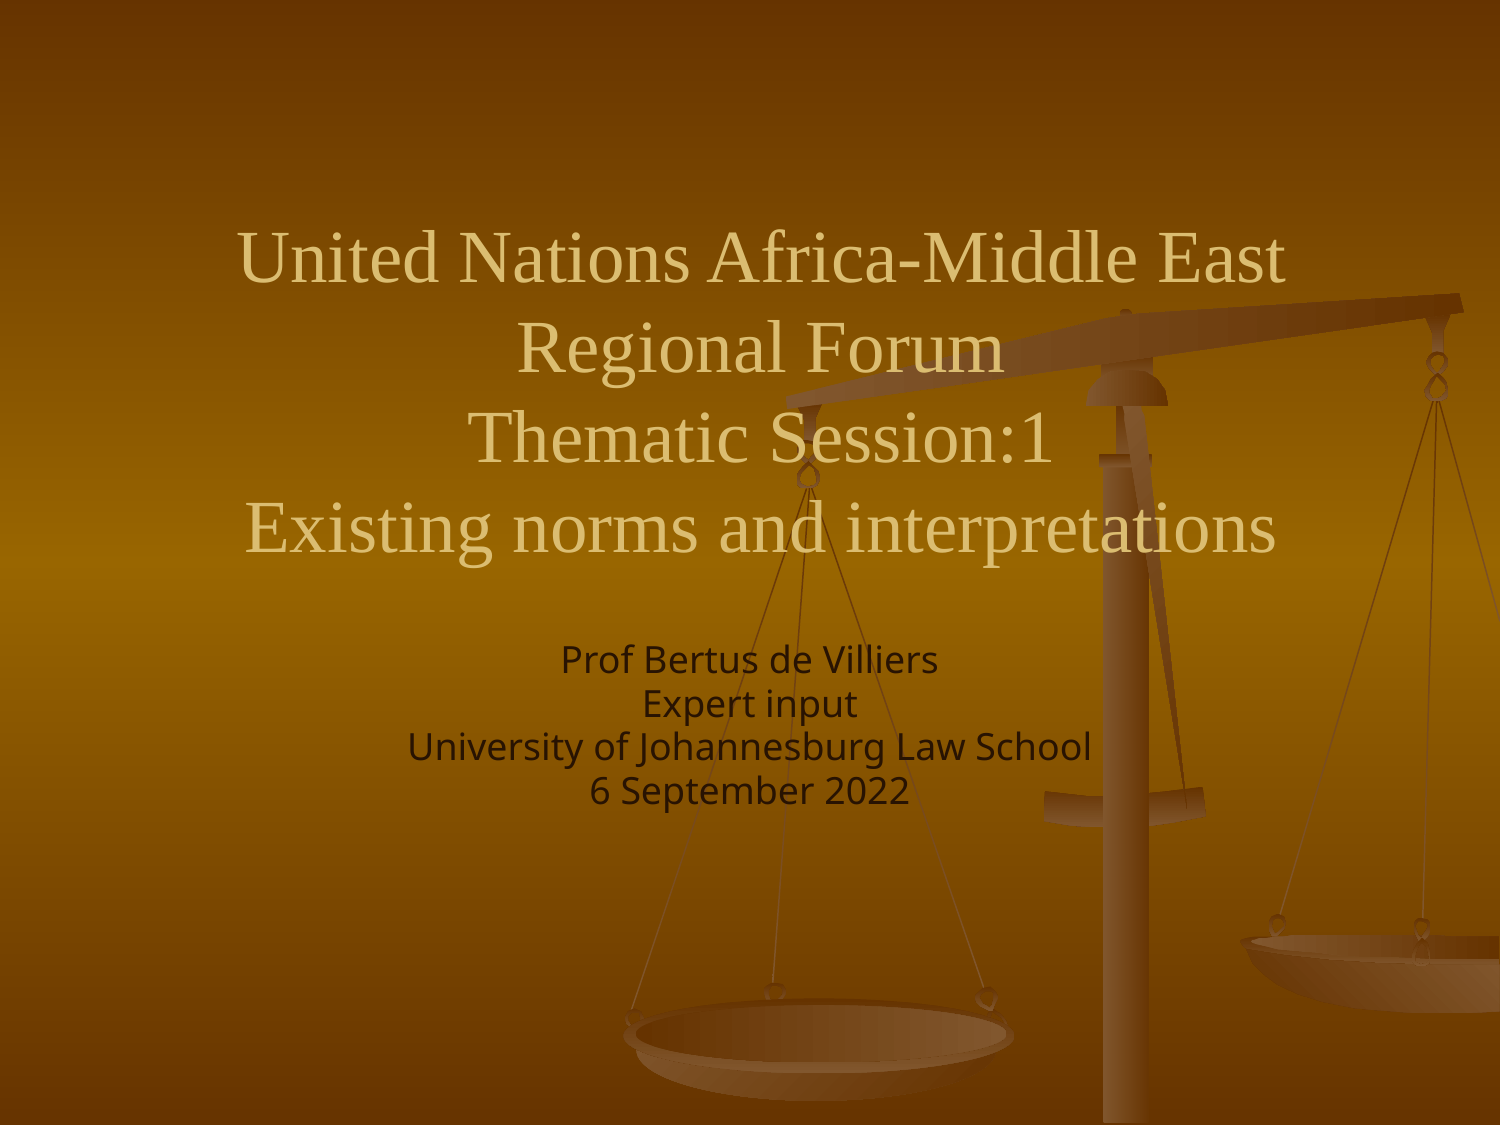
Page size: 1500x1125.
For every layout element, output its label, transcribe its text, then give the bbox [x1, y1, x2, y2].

title United Nations Africa-Middle East Regional Forum Thematic Session:1 Existing norms and interpretations [135, 172, 1388, 575]
subtitle Prof Bertus de Villiers Expert input University of Johannesburg Law School 6 September 2022 [225, 637, 1275, 925]
